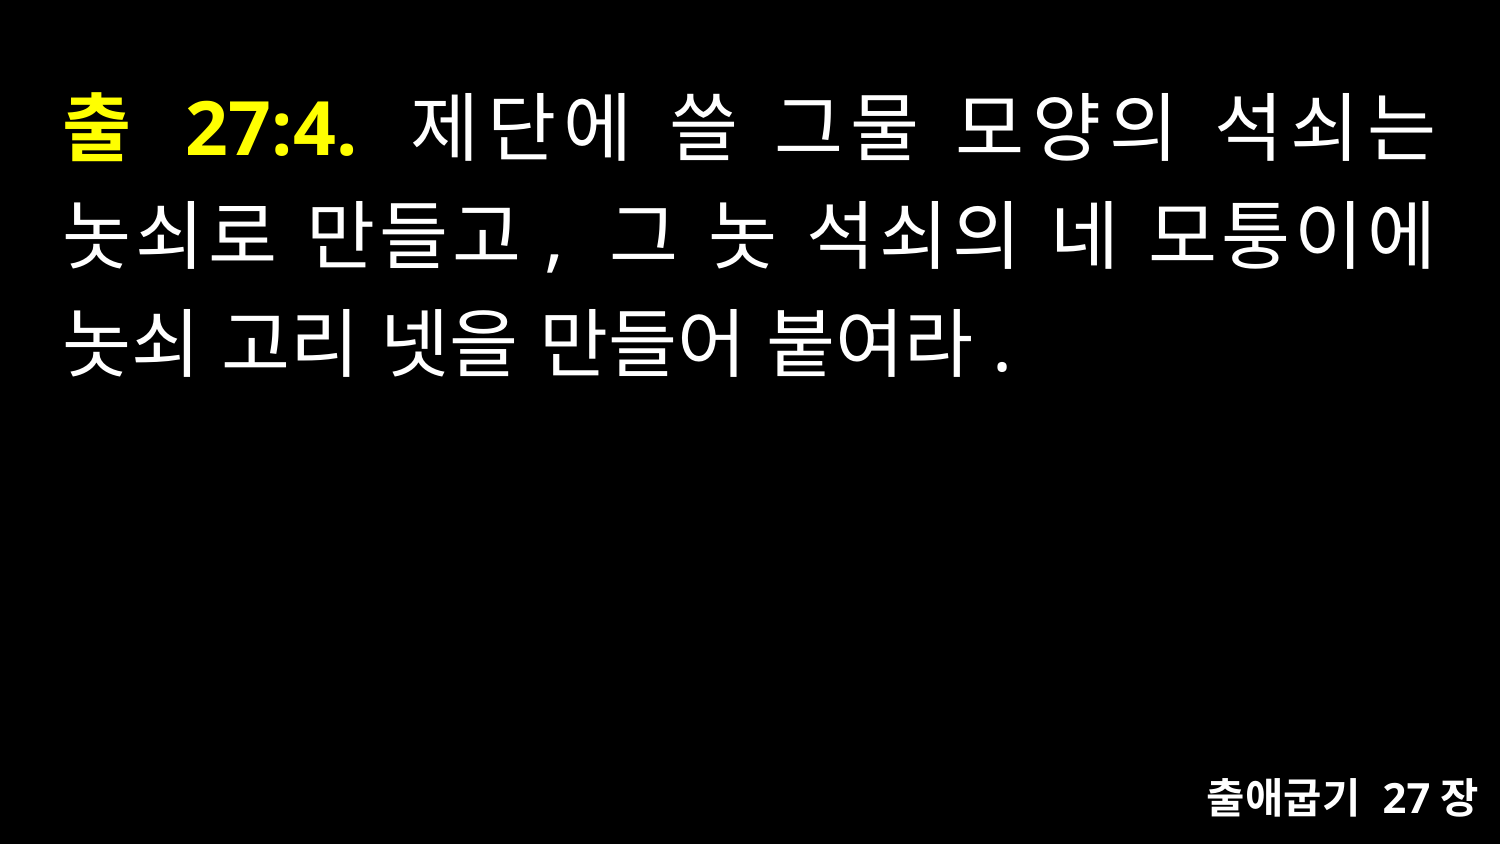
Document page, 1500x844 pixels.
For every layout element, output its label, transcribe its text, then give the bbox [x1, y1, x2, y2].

subtitle 출애굽기 27장 [916, 770, 1500, 844]
title 출 27:4. 제단에 쓸 그물 모양의 석쇠는 놋쇠로 만들고, 그 놋 석쇠의 네 모퉁이에 놋쇠 고리 넷을 만들어 붙여라. [0, 0, 1500, 844]
